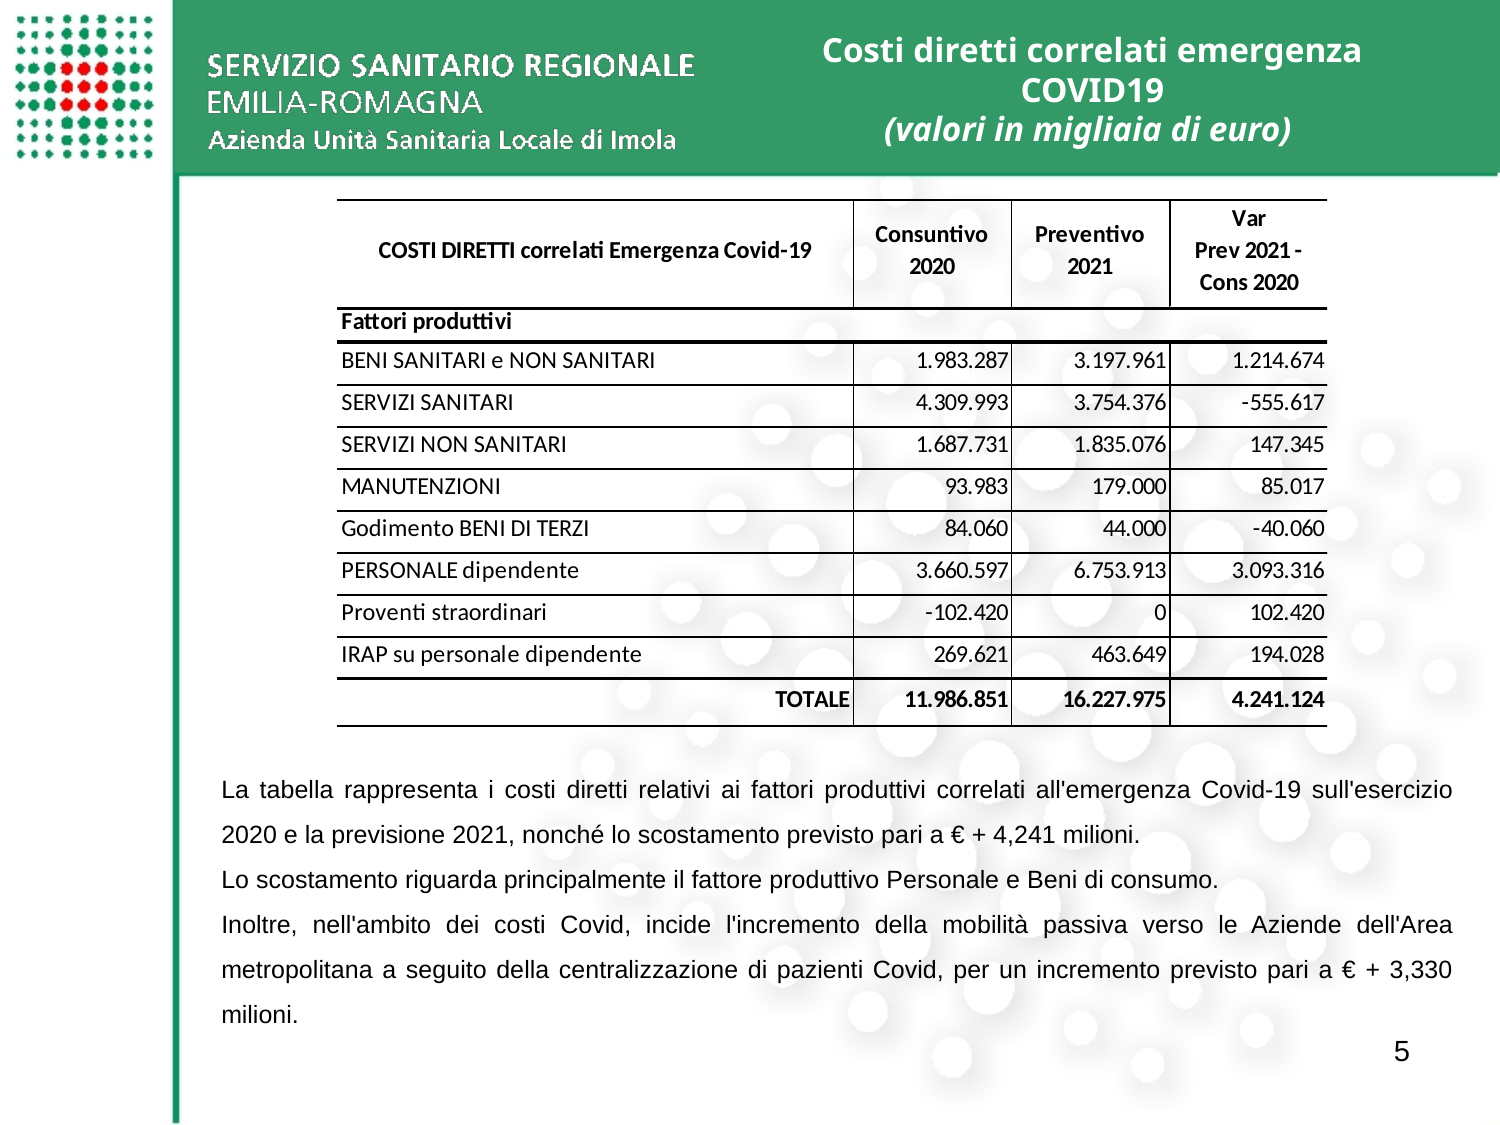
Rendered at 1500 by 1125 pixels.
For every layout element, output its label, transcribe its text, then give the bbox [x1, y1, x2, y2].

picture [179, 7, 694, 149]
slide_number 5 [1074, 1036, 1426, 1103]
picture [0, 0, 1500, 1125]
text_box Costi diretti correlati emergenza COVID19 (valori in migliaia di euro) [750, 21, 1436, 156]
text_box La tabella rappresenta i costi diretti relativi ai fattori produttivi correlati all'emergenza Covid-19 sull'esercizio 2020 e la previsione 2021, nonché lo scostamento previsto pari a € + 4,241 milioni. Lo scostamento riguarda principalmente il fattore produttivo Personale e Beni di consumo. Inoltre, nell'ambito dei costi Covid, incide l'incremento della mobilità passiva verso le Aziende dell'Area metropolitana a seguito della centralizzazione di pazienti Covid, per un incremento previsto pari a € + 3,330 milioni. [206, 751, 1471, 1036]
